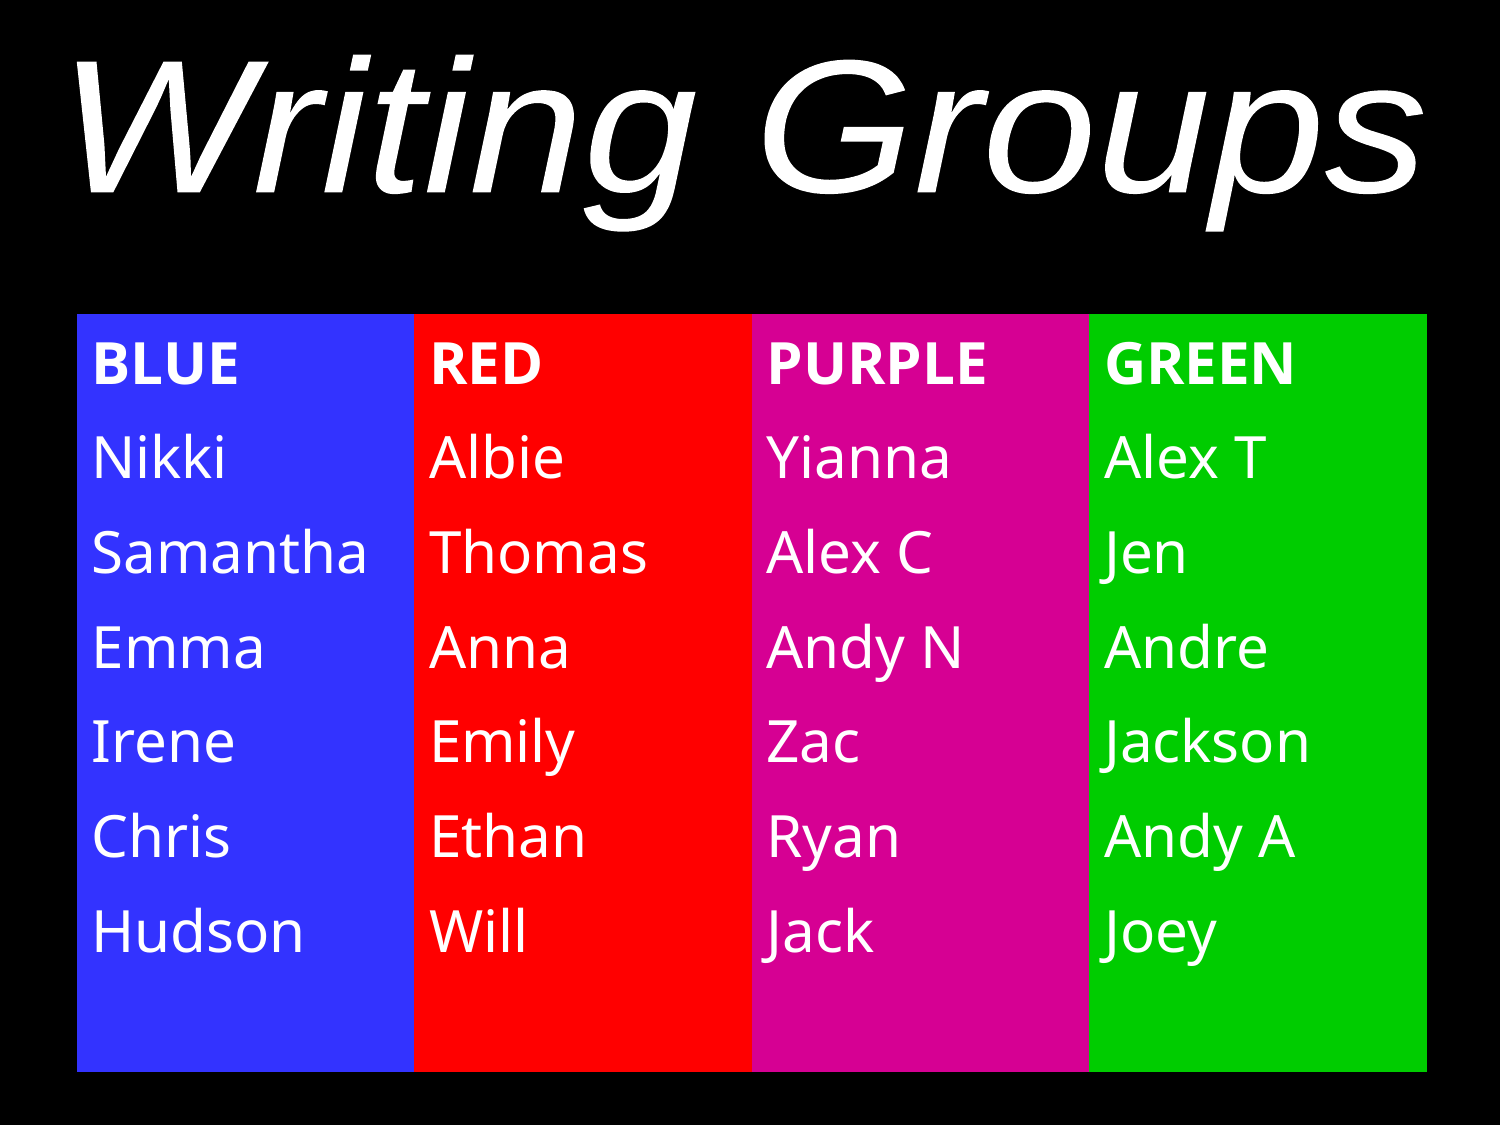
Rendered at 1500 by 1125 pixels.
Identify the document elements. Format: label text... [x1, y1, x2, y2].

table_cell Zac [752, 693, 1089, 788]
table_cell Albie [414, 409, 752, 504]
table_cell Thomas [414, 504, 752, 598]
table_header BLUE [77, 314, 414, 409]
table_cell Yianna [752, 409, 1089, 504]
table_cell Will [414, 882, 752, 977]
table_cell Chris [77, 788, 414, 882]
table_cell Nikki [77, 409, 414, 504]
table_cell Jack [752, 882, 1089, 977]
table_cell Andre [1089, 598, 1427, 693]
table_cell [1089, 977, 1427, 1072]
table_cell Alex C [752, 504, 1089, 598]
table_cell Ethan [414, 788, 752, 882]
table_cell Samantha [77, 504, 414, 598]
table_cell Ryan [752, 788, 1089, 882]
table_cell Alex T [1089, 409, 1427, 504]
table_cell Emma [77, 598, 414, 693]
table_cell [414, 977, 752, 1072]
table_header PURPLE [752, 314, 1089, 409]
table_header GREEN [1089, 314, 1427, 409]
table_cell Anna [414, 598, 752, 693]
table_cell Jen [1089, 504, 1427, 598]
table_cell Hudson [77, 882, 414, 977]
table_cell [77, 977, 414, 1072]
table_cell Irene [77, 693, 414, 788]
table_cell [752, 977, 1089, 1072]
table_cell Andy A [1089, 788, 1427, 882]
table_cell Joey [1089, 882, 1427, 977]
table_cell Emily [414, 693, 752, 788]
table_cell Andy N [752, 598, 1089, 693]
table_cell Jackson [1089, 693, 1427, 788]
table_header RED [414, 314, 752, 409]
